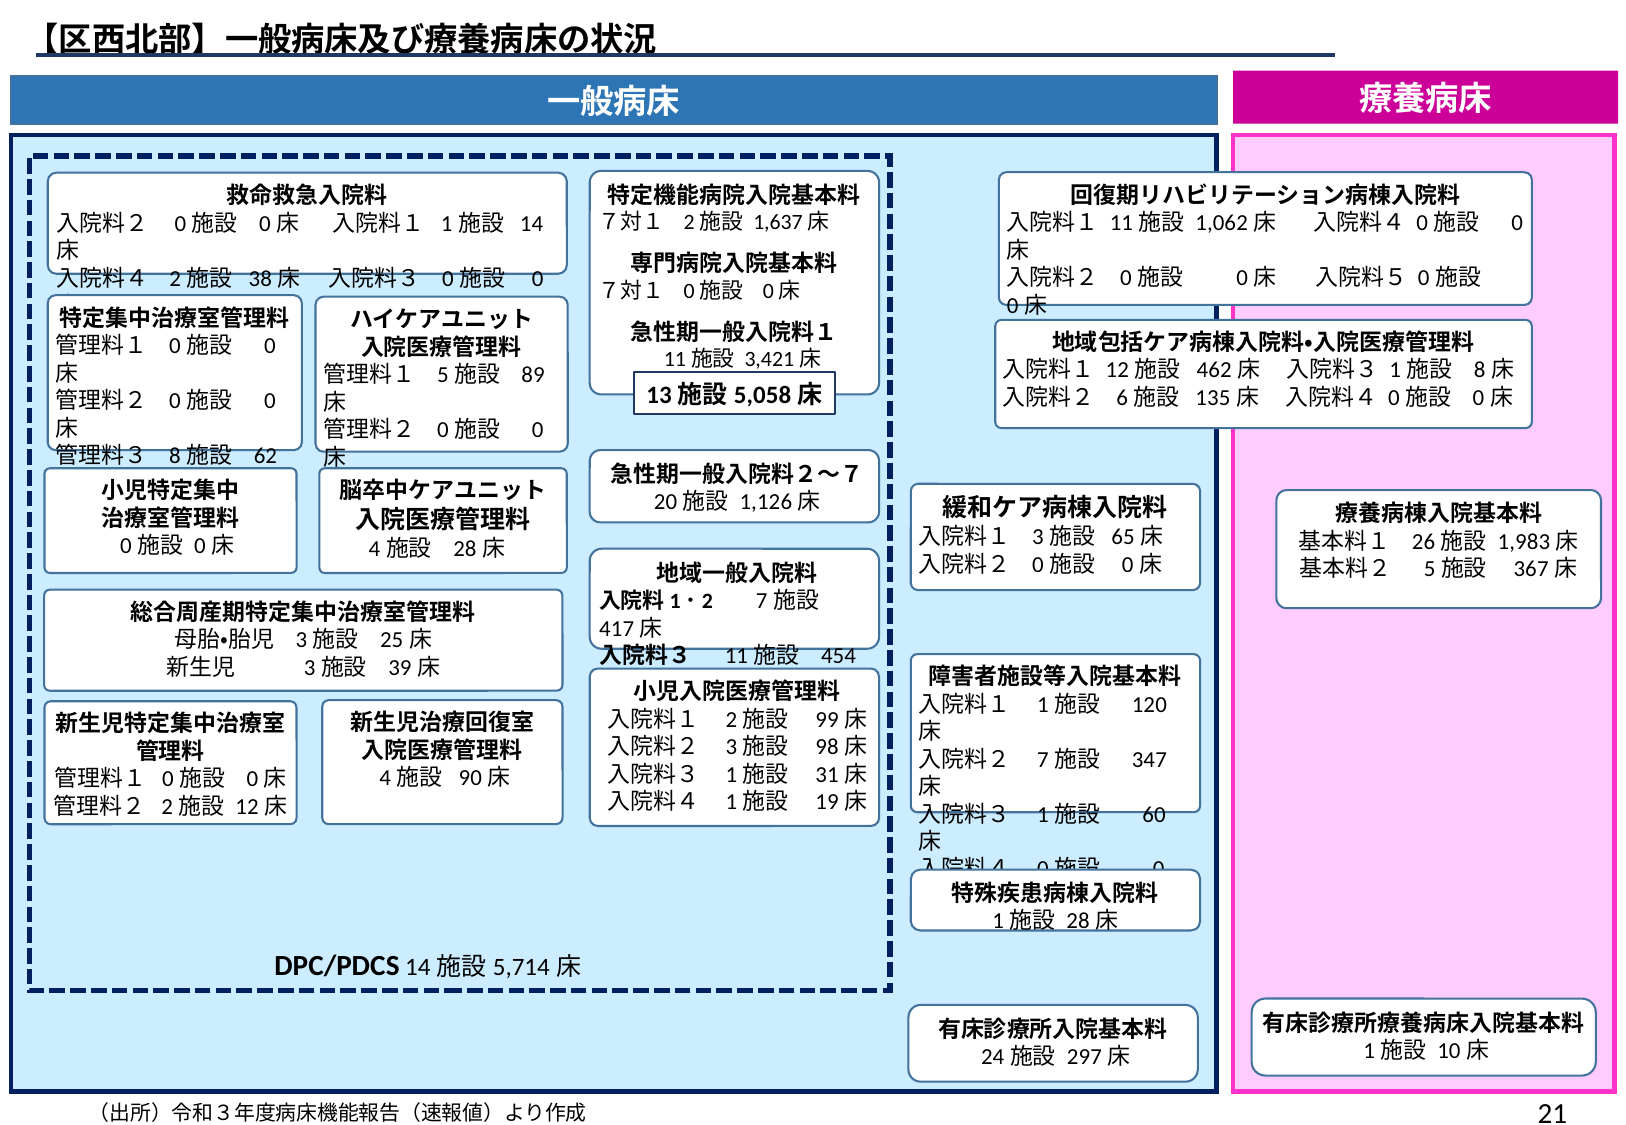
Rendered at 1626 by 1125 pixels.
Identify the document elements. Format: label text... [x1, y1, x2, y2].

text_box [1232, 134, 1616, 1093]
slide_number 20 [1216, 1081, 1583, 1125]
text_box 療養病棟入院基本料 基本料１ 26施設 1,983床 基本料２ 5施設 367床 [1275, 489, 1603, 610]
text_box 有床診療所療養病床入院基本料 1施設 10床 [1250, 997, 1597, 1077]
text_box 特殊疾患病棟入院料 1施設 28床 [909, 868, 1202, 932]
text_box 地域包括ケア病棟入院料・入院医療管理料 入院料１ 12施設 462床 入院料３ 1施設 8床 入院料２ 6施設 135床 入院料４ 0施設 0床 [994, 318, 1533, 430]
text_box 療養病床 [1232, 70, 1619, 125]
text_box 一般病床 [10, 75, 1218, 125]
text_box （出所）令和３年度病床機能報告（速報値）より作成 [74, 1092, 687, 1125]
text_box 回復期リハビリテーション病棟入院料 入院料１ 11施設 1,062床 入院料４ 0施設 0床 入院料２ 0施設 0床 入院料５ 0施設 0床 入院料３ 5施設 200床 入院料６ 1施設 110床 [997, 171, 1533, 306]
text_box DPC/PDCS 14施設5,714床 [259, 939, 661, 989]
text_box [10, 134, 1218, 1093]
text_box 急性期一般入院料２～７ 20施設 1,126床 [588, 449, 881, 524]
text_box [29, 155, 891, 992]
text_box 13施設5,058床 [634, 372, 835, 415]
text_box 有床診療所入院基本料 24施設 297床 [907, 1003, 1199, 1083]
text_box 緩和ケア病棟入院料 入院料１ 3施設 65床 入院料２ 0施設 0床 [909, 482, 1202, 592]
text_box 【区西北部】一般病床及び療養病床の状況 [11, 10, 1615, 66]
text_box 障害者施設等入院基本料 入院料１ 1施設 120床 入院料２ 7施設 347床 入院料３ 1施設 60床 入院料４ 0施設 0床 [909, 653, 1202, 814]
text_box 小児入院医療管理料 入院料１ 2施設 99床 入院料２ 3施設 98床 入院料３ 1施設 31床 入院料４ 1施設 19床 [588, 667, 881, 828]
